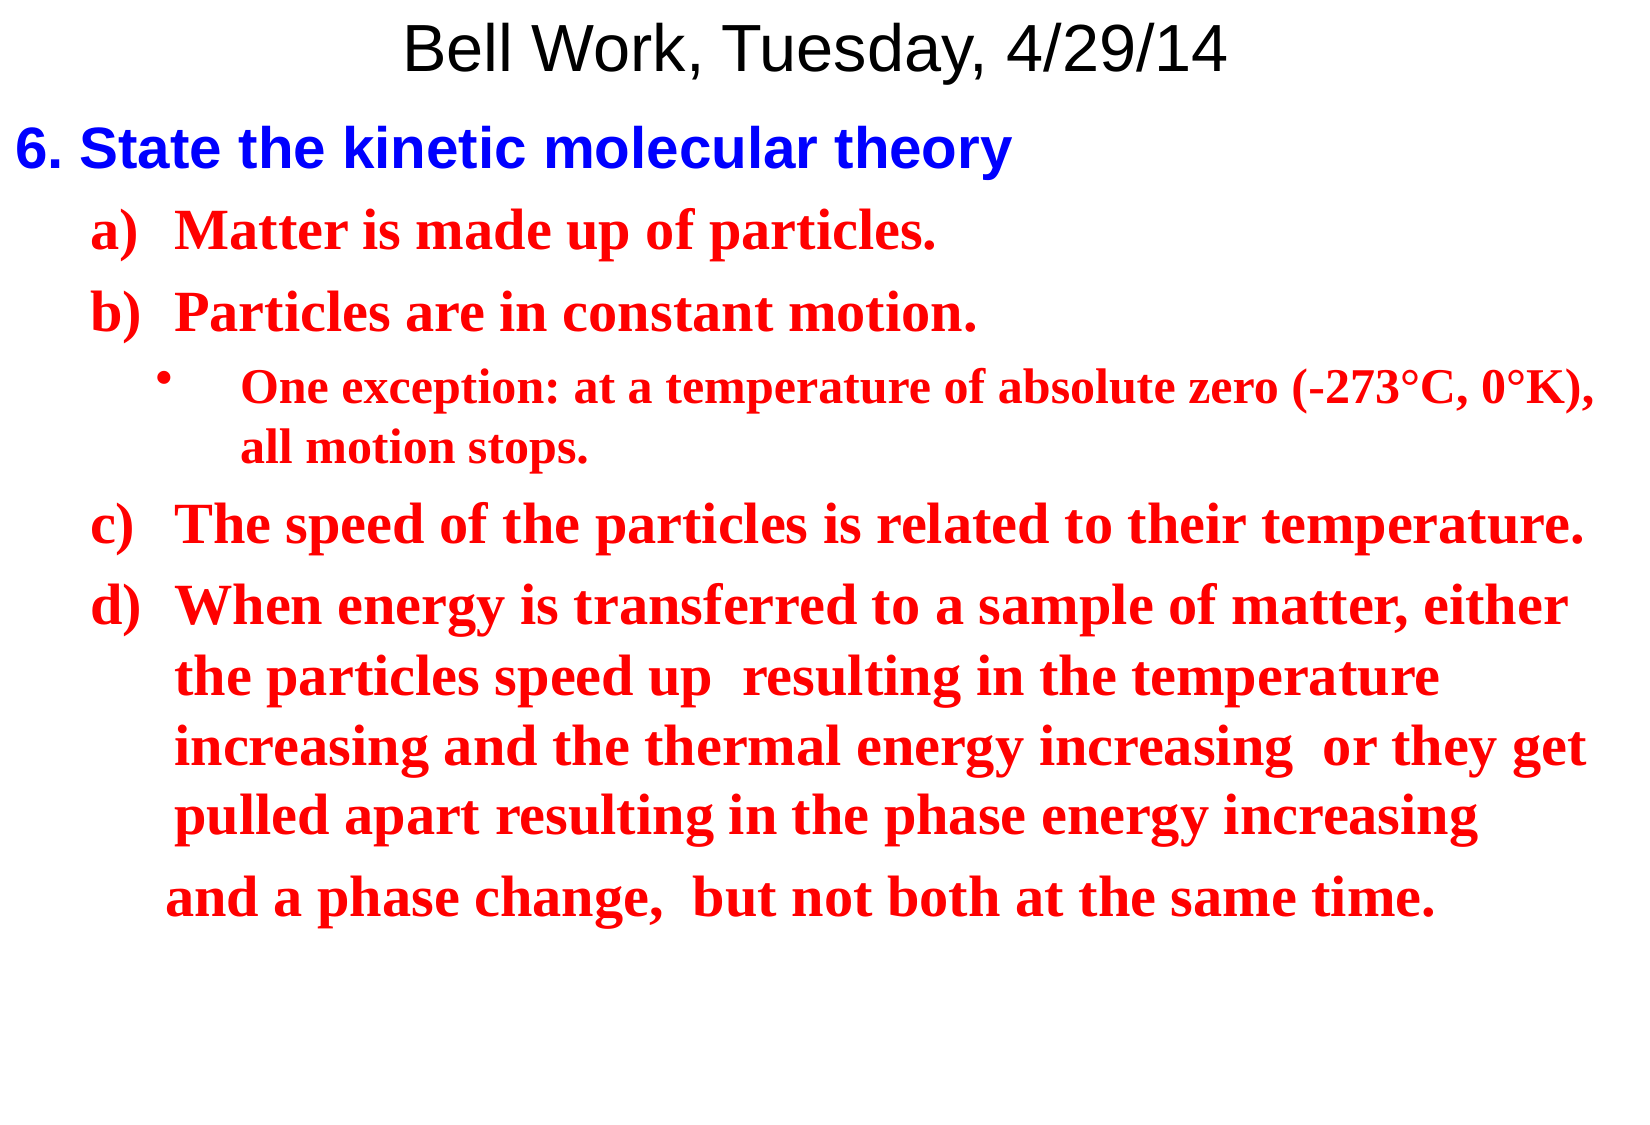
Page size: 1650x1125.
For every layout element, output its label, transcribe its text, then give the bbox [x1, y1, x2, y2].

list 6. State the kinetic molecular theory Matter is made up of particles. Particles are in constant motion. One exception: at a temperature of absolute zero (-273°C, 0°K), all motion stops. The speed of the particles is related to their temperature. When energy is transferred to a sample of matter, either the particles speed up resulting in the temperature increasing and the thermal energy increasing or they get pulled apart resulting in the phase energy increasing and a phase change, but not both at the same time. [0, 102, 1650, 1125]
title Bell Work, Tuesday, 4/29/14 [0, 0, 1650, 90]
